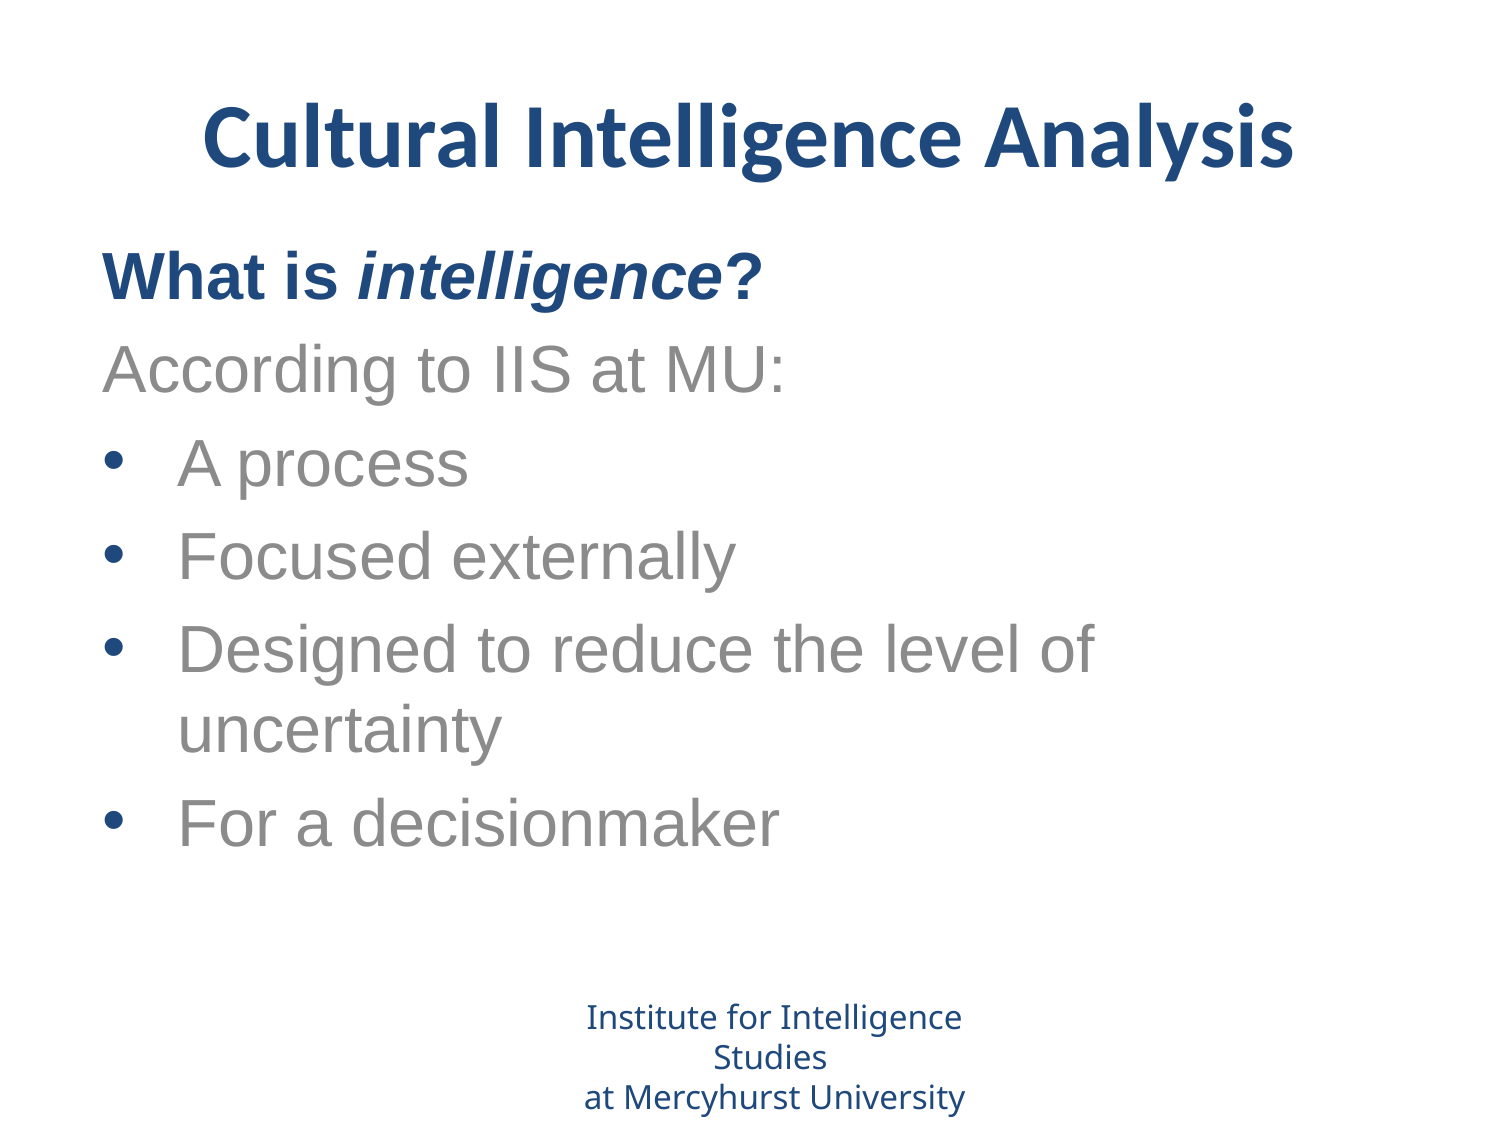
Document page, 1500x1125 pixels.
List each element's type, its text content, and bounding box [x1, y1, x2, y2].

subtitle What is intelligence? According to IIS at MU: A process Focused externally Designed to reduce the level of uncertainty For a decisionmaker [87, 224, 1438, 963]
title Cultural Intelligence Analysis [112, 37, 1388, 224]
footer Institute for Intelligence Studies at Mercyhurst University [512, 1050, 1038, 1103]
